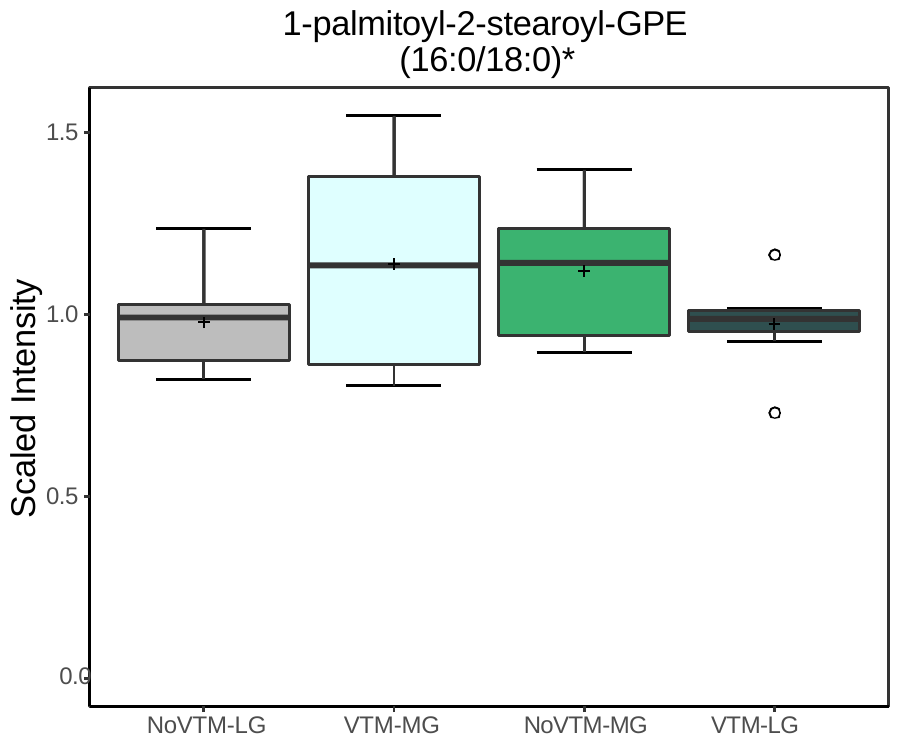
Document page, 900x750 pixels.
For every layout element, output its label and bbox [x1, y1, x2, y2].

text_box [44, 114, 82, 146]
footer [57, 661, 95, 750]
slide_number [144, 713, 288, 750]
text_box [1, 274, 82, 521]
title [130, 0, 770, 86]
text_box [83, 86, 891, 738]
